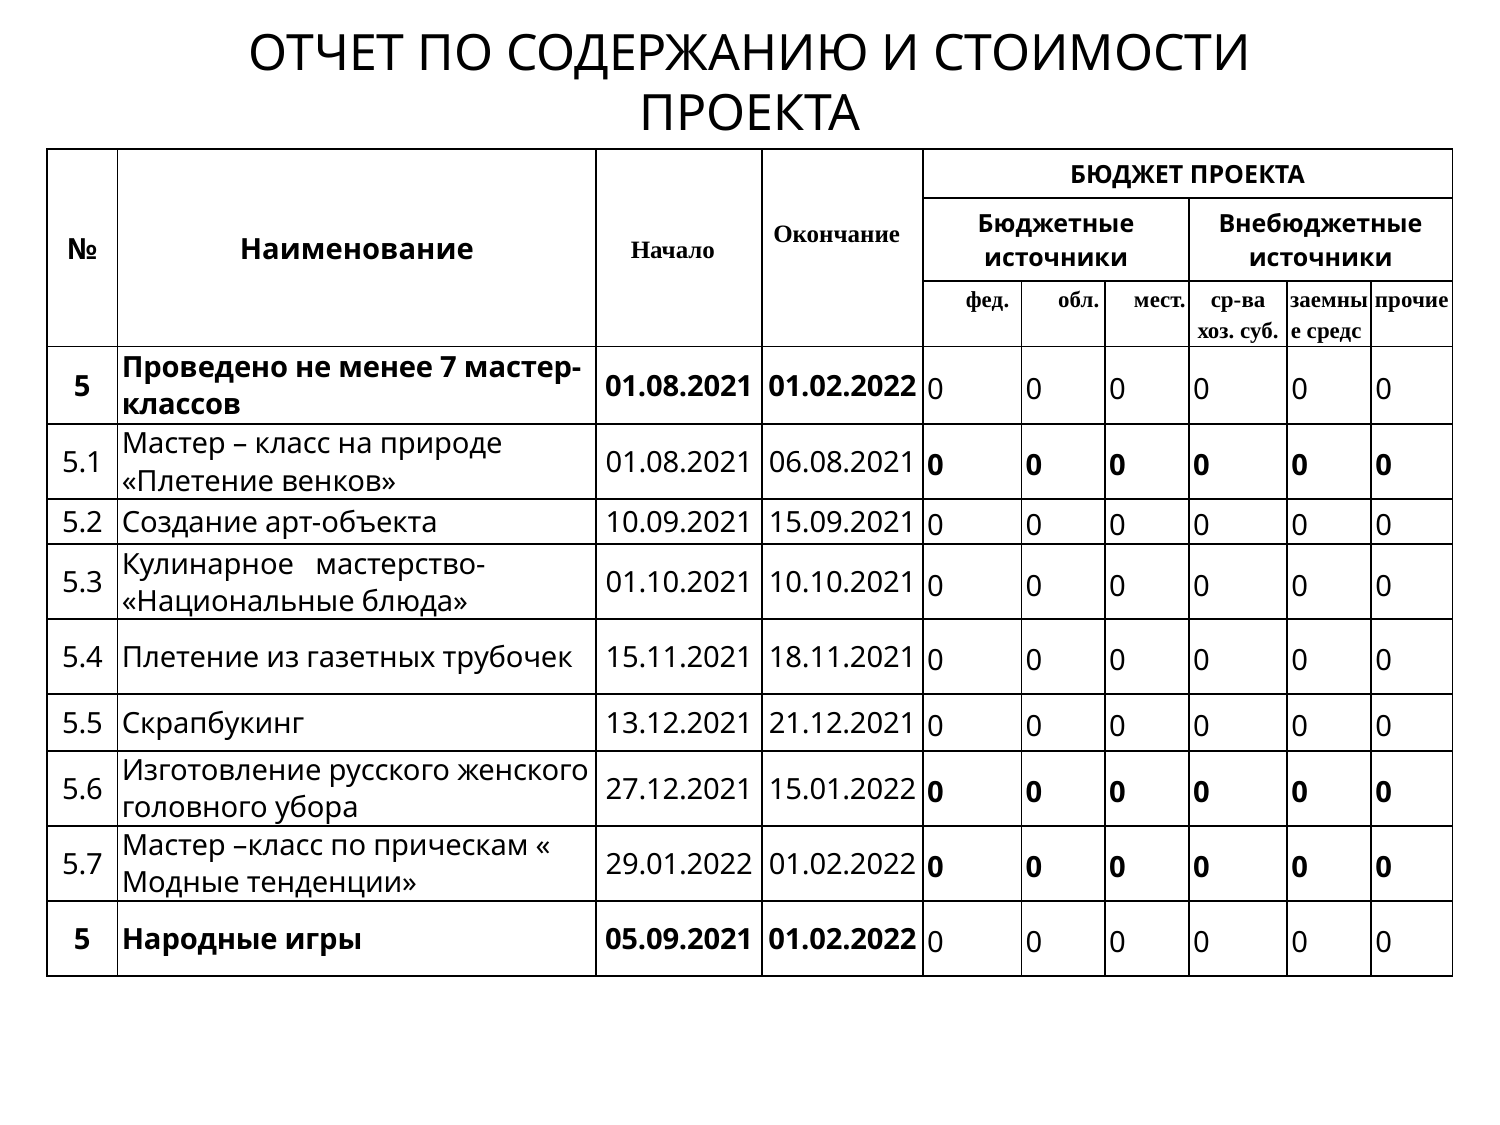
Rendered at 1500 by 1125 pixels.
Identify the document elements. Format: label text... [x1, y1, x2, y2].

table_cell 0 [1288, 347, 1370, 423]
title ОТЧЕТ ПО СОДЕРЖАНИЮ И СТОИМОСТИ ПРОЕКТА [177, 0, 1323, 183]
table_cell 0 [1022, 347, 1104, 423]
table_cell 0 [1106, 827, 1188, 900]
table_cell 5.3 [48, 545, 117, 618]
table_cell 0 [1190, 425, 1286, 498]
table_cell Народные игры [118, 902, 595, 975]
table_cell 0 [924, 347, 1021, 423]
table_cell 01.02.2022 [763, 347, 922, 423]
table_cell 15.01.2022 [763, 752, 922, 825]
table_cell 0 [1106, 902, 1188, 975]
table_cell Плетение из газетных трубочек [118, 620, 595, 693]
table_cell 0 [1372, 425, 1452, 498]
table_cell 0 [1190, 620, 1286, 693]
table_cell 29.01.2022 [597, 827, 761, 900]
table_cell 0 [1022, 425, 1104, 498]
table_cell 0 [1106, 695, 1188, 750]
table_cell 0 [1190, 545, 1286, 618]
table_cell 01.08.2021 [597, 347, 761, 423]
table_cell 0 [1190, 500, 1286, 543]
table_cell 5.7 [48, 827, 117, 900]
table_cell 01.02.2022 [763, 827, 922, 900]
table_cell 0 [1372, 695, 1452, 750]
table_cell 0 [1190, 827, 1286, 900]
table_cell ср-ва хоз. суб. [1190, 282, 1286, 346]
table_cell 0 [1372, 620, 1452, 693]
table_cell обл. [1022, 282, 1104, 346]
table_cell 0 [1372, 347, 1452, 423]
table_cell 0 [1022, 620, 1104, 693]
table_cell 06.08.2021 [763, 425, 922, 498]
table_cell 0 [924, 500, 1021, 543]
table_cell Мастер – класс на природе «Плетение венков» [118, 425, 595, 498]
table_cell 0 [1288, 500, 1370, 543]
table_cell 0 [924, 425, 1021, 498]
table_cell мест. [1106, 282, 1188, 346]
table_cell 0 [1288, 545, 1370, 618]
table_cell Бюджетные источники [924, 199, 1188, 280]
table_cell 0 [1106, 425, 1188, 498]
table_cell 0 [924, 902, 1021, 975]
table_cell 10.10.2021 [763, 545, 922, 618]
table_cell 5.5 [48, 695, 117, 750]
table_cell 27.12.2021 [597, 752, 761, 825]
table_cell 0 [924, 752, 1021, 825]
table_header Наименование [118, 150, 595, 346]
table_cell 0 [924, 695, 1021, 750]
table_cell Кулинарное мастерство- «Национальные блюда» [118, 545, 595, 618]
table_cell 05.09.2021 [597, 902, 761, 975]
table_cell заемные средс [1288, 282, 1370, 346]
table_header Начало [597, 183, 761, 346]
table_cell 15.11.2021 [597, 620, 761, 693]
table_cell 0 [1022, 695, 1104, 750]
table_cell 0 [1372, 902, 1452, 975]
table_cell 10.09.2021 [597, 500, 761, 543]
table_cell 0 [1372, 500, 1452, 543]
table_cell 0 [1022, 545, 1104, 618]
table_cell 18.11.2021 [763, 620, 922, 693]
table_cell 0 [1022, 827, 1104, 900]
table_cell 0 [924, 620, 1021, 693]
table_cell 0 [1190, 752, 1286, 825]
table_cell 0 [1288, 620, 1370, 693]
table_cell 0 [1288, 752, 1370, 825]
table_cell 0 [1106, 500, 1188, 543]
table_header Окончание [763, 183, 922, 346]
table_cell Проведено не менее 7 мастер-классов [118, 347, 595, 423]
table_cell 0 [1022, 902, 1104, 975]
table_cell 5.2 [48, 500, 117, 543]
table_cell 0 [924, 827, 1021, 900]
table_cell Скрапбукинг [118, 695, 595, 750]
table_cell 0 [1372, 752, 1452, 825]
table_cell 0 [1106, 752, 1188, 825]
table_cell Создание арт-объекта [118, 500, 595, 543]
table_cell 0 [1190, 347, 1286, 423]
table_cell 01.08.2021 [597, 425, 761, 498]
table_cell 0 [1106, 545, 1188, 618]
table_cell 0 [1022, 500, 1104, 543]
table_cell 5 [48, 347, 117, 423]
table_cell 15.09.2021 [763, 500, 922, 543]
table_cell Изготовление русского женского головного убора [118, 752, 595, 825]
table_cell 01.10.2021 [597, 545, 761, 618]
table_cell 13.12.2021 [597, 695, 761, 750]
table_cell 0 [1288, 425, 1370, 498]
table_cell 0 [1372, 827, 1452, 900]
table_cell 0 [1372, 545, 1452, 618]
table_cell 0 [1288, 695, 1370, 750]
table_cell 0 [1288, 827, 1370, 900]
table_cell 0 [1288, 902, 1370, 975]
table_cell 0 [1106, 620, 1188, 693]
table_cell 5.6 [48, 752, 117, 825]
table_cell Мастер –класс по прическам « Модные тенденции» [118, 827, 595, 900]
table_cell 5.4 [48, 620, 117, 693]
table_header БЮДЖЕТ ПРОЕКТА [924, 150, 1452, 197]
table_cell фед. [924, 282, 1021, 346]
table_cell 01.02.2022 [763, 902, 922, 975]
table_cell 0 [1190, 902, 1286, 975]
table_cell 21.12.2021 [763, 695, 922, 750]
table_cell прочие [1372, 282, 1452, 346]
table_cell Внебюджетные источники [1190, 199, 1452, 280]
table_cell 0 [1106, 347, 1188, 423]
table_cell 5.1 [48, 425, 117, 498]
table_cell 0 [924, 545, 1021, 618]
table_cell 0 [1022, 752, 1104, 825]
table_cell 0 [1190, 695, 1286, 750]
table_cell 5 [48, 902, 117, 975]
table_header № [48, 150, 117, 346]
